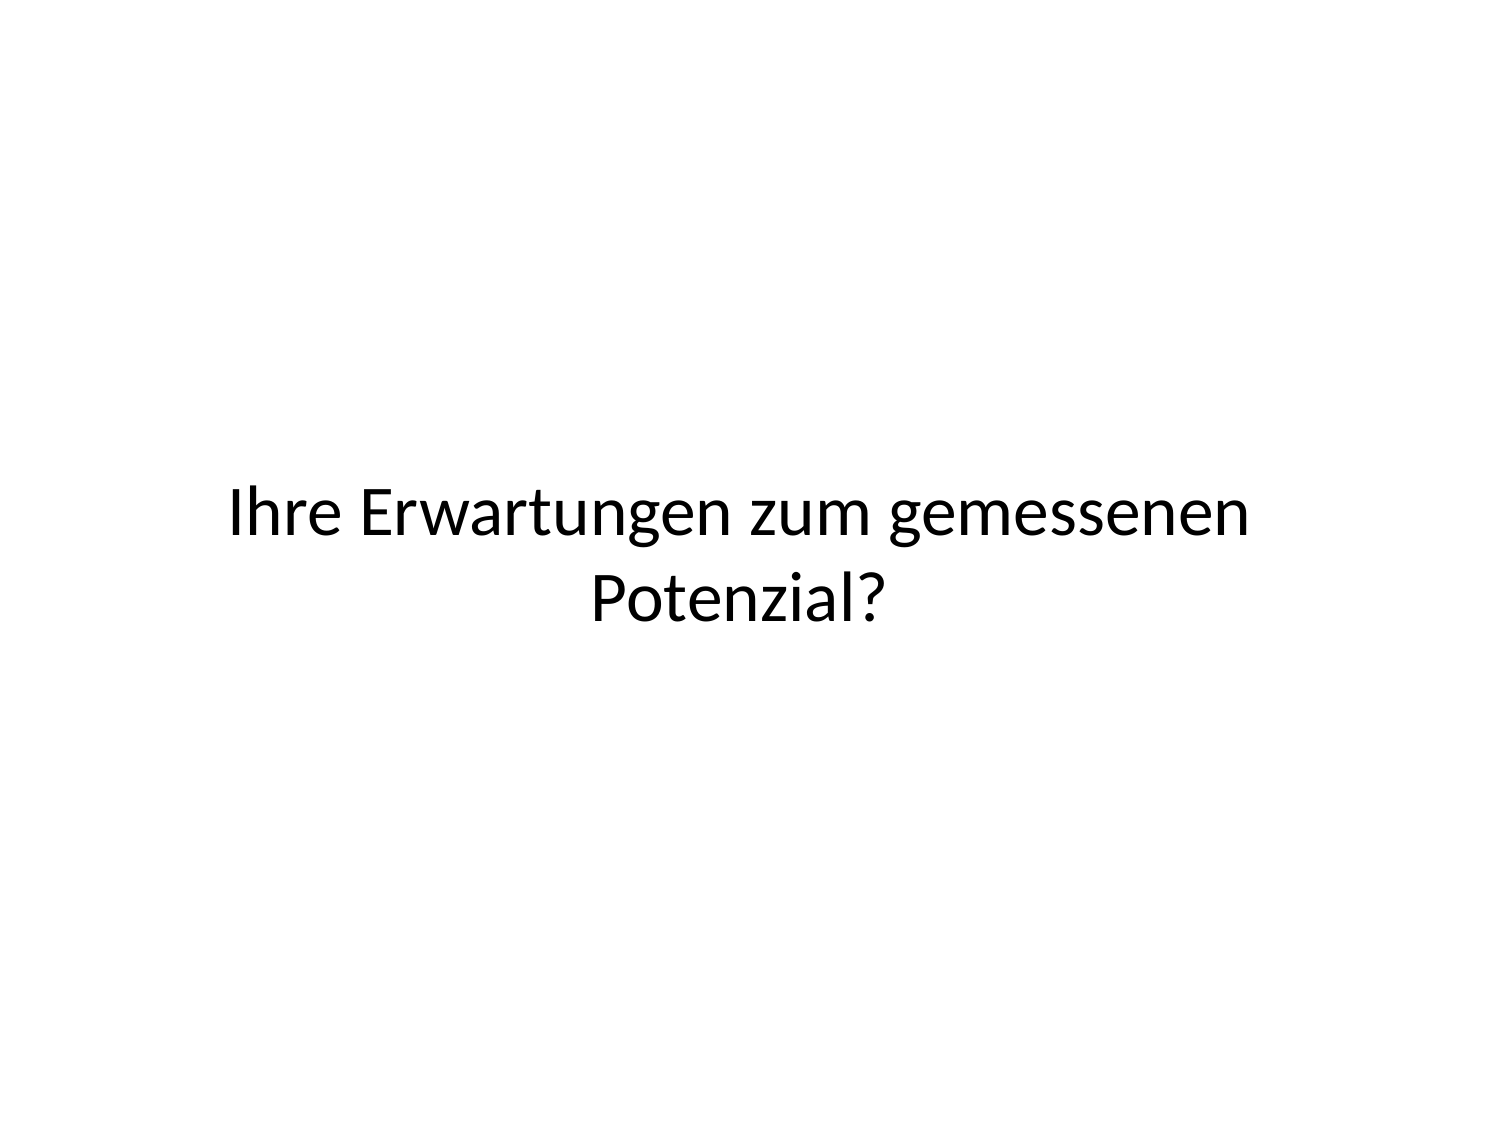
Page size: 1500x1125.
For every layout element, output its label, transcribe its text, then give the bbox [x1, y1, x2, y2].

title Ihre Erwartungen zum gemessenen Potenzial? [64, 456, 1415, 644]
